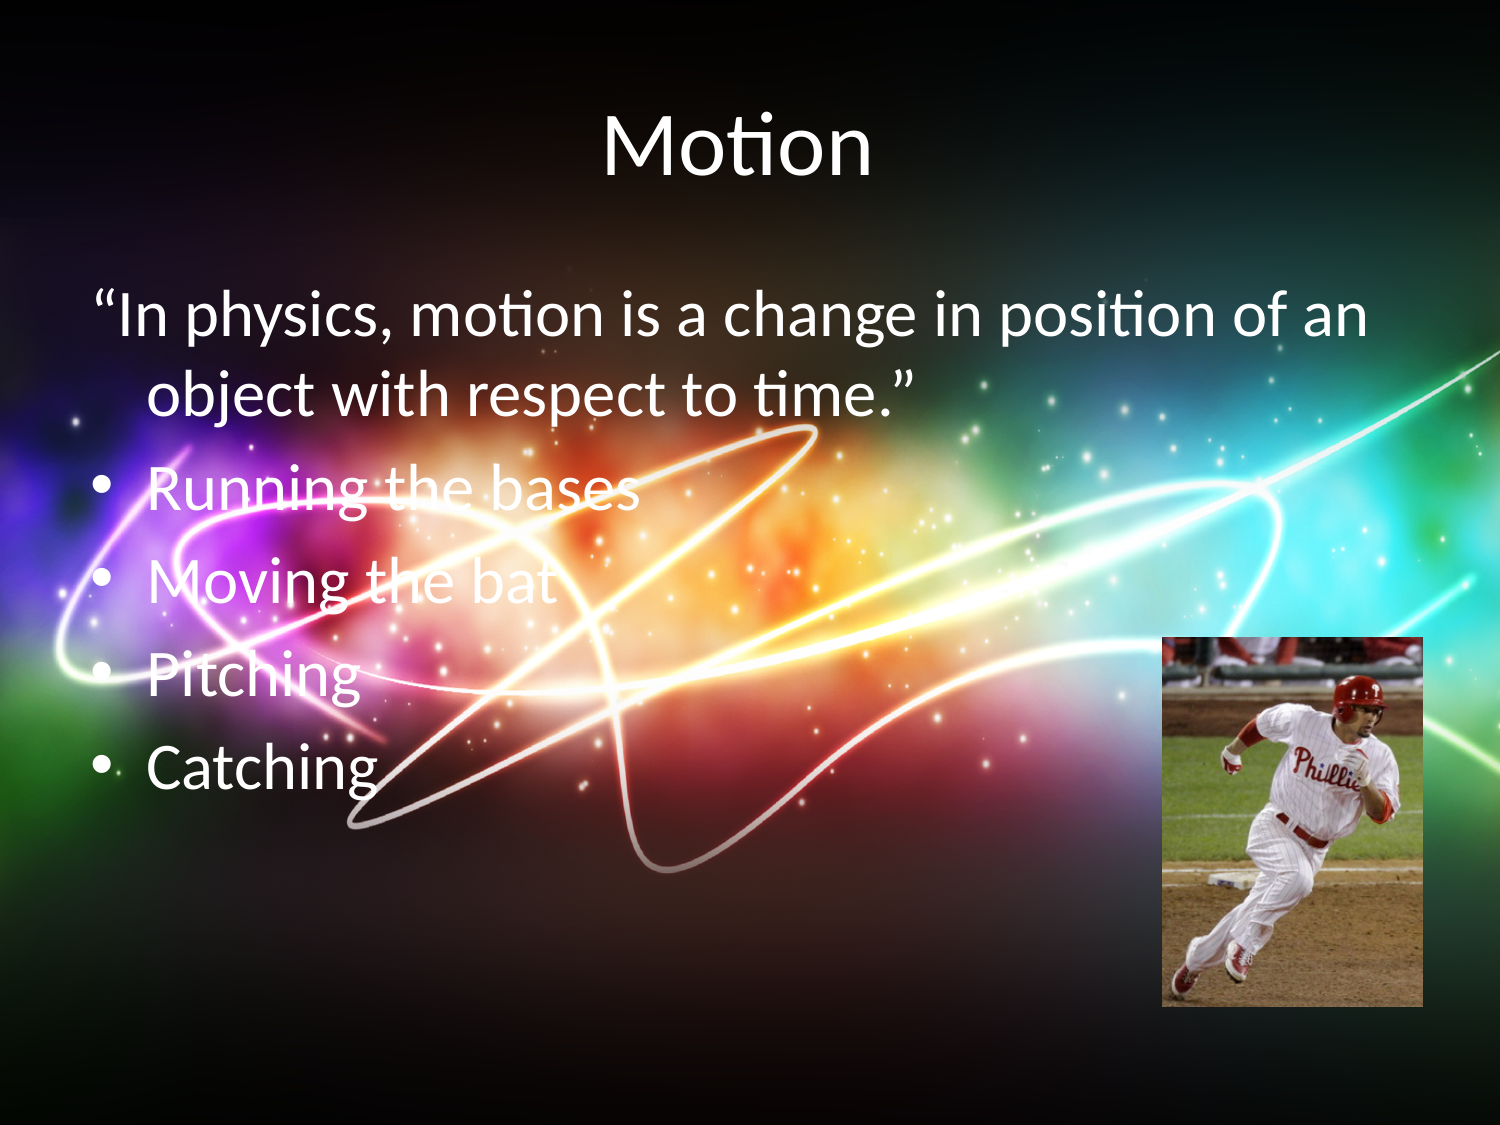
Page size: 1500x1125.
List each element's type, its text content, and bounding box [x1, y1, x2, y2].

picture [0, 0, 1500, 1125]
title Motion [75, 45, 1425, 233]
list “In physics, motion is a change in position of an object with respect to time.” Running the bases Moving the bat Pitching Catching [75, 262, 1425, 1005]
